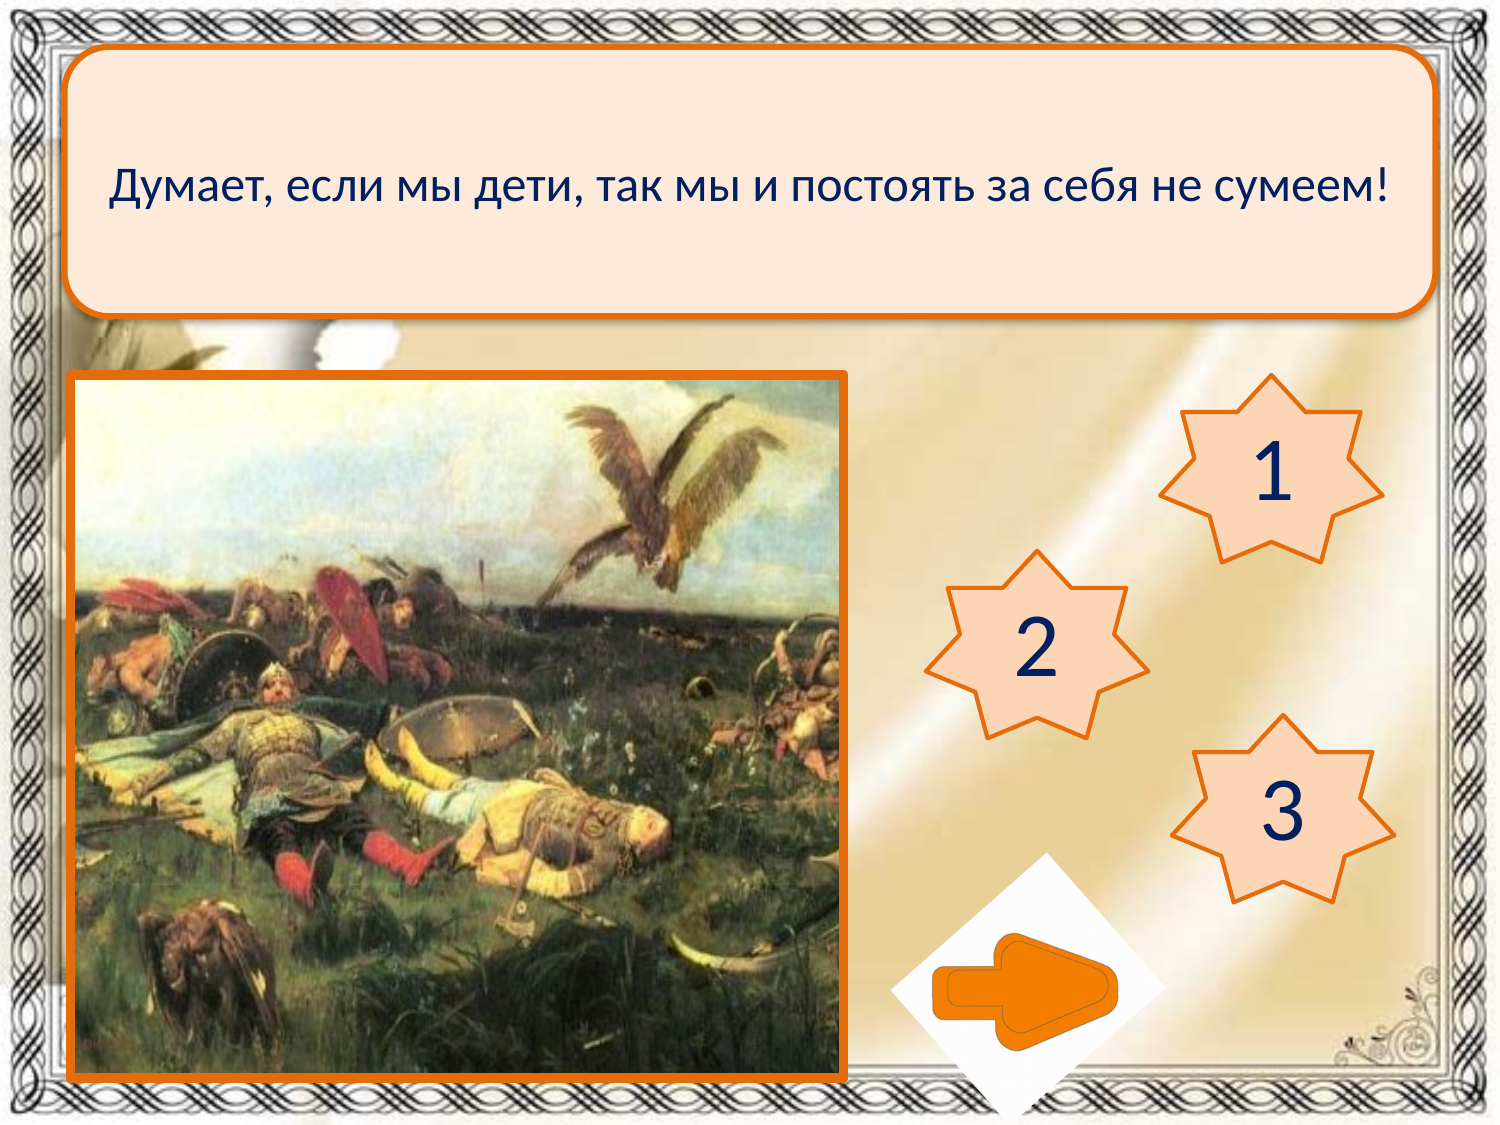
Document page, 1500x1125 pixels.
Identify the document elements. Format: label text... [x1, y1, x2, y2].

text_box [68, 373, 846, 1080]
text_box Думает, если мы дети, так мы и постоять за себя не сумеем! [62, 44, 1438, 319]
picture [0, 0, 1500, 1125]
text_box 1 [1158, 372, 1385, 565]
text_box 3 [1169, 712, 1397, 905]
text_box 2 [923, 548, 1151, 741]
